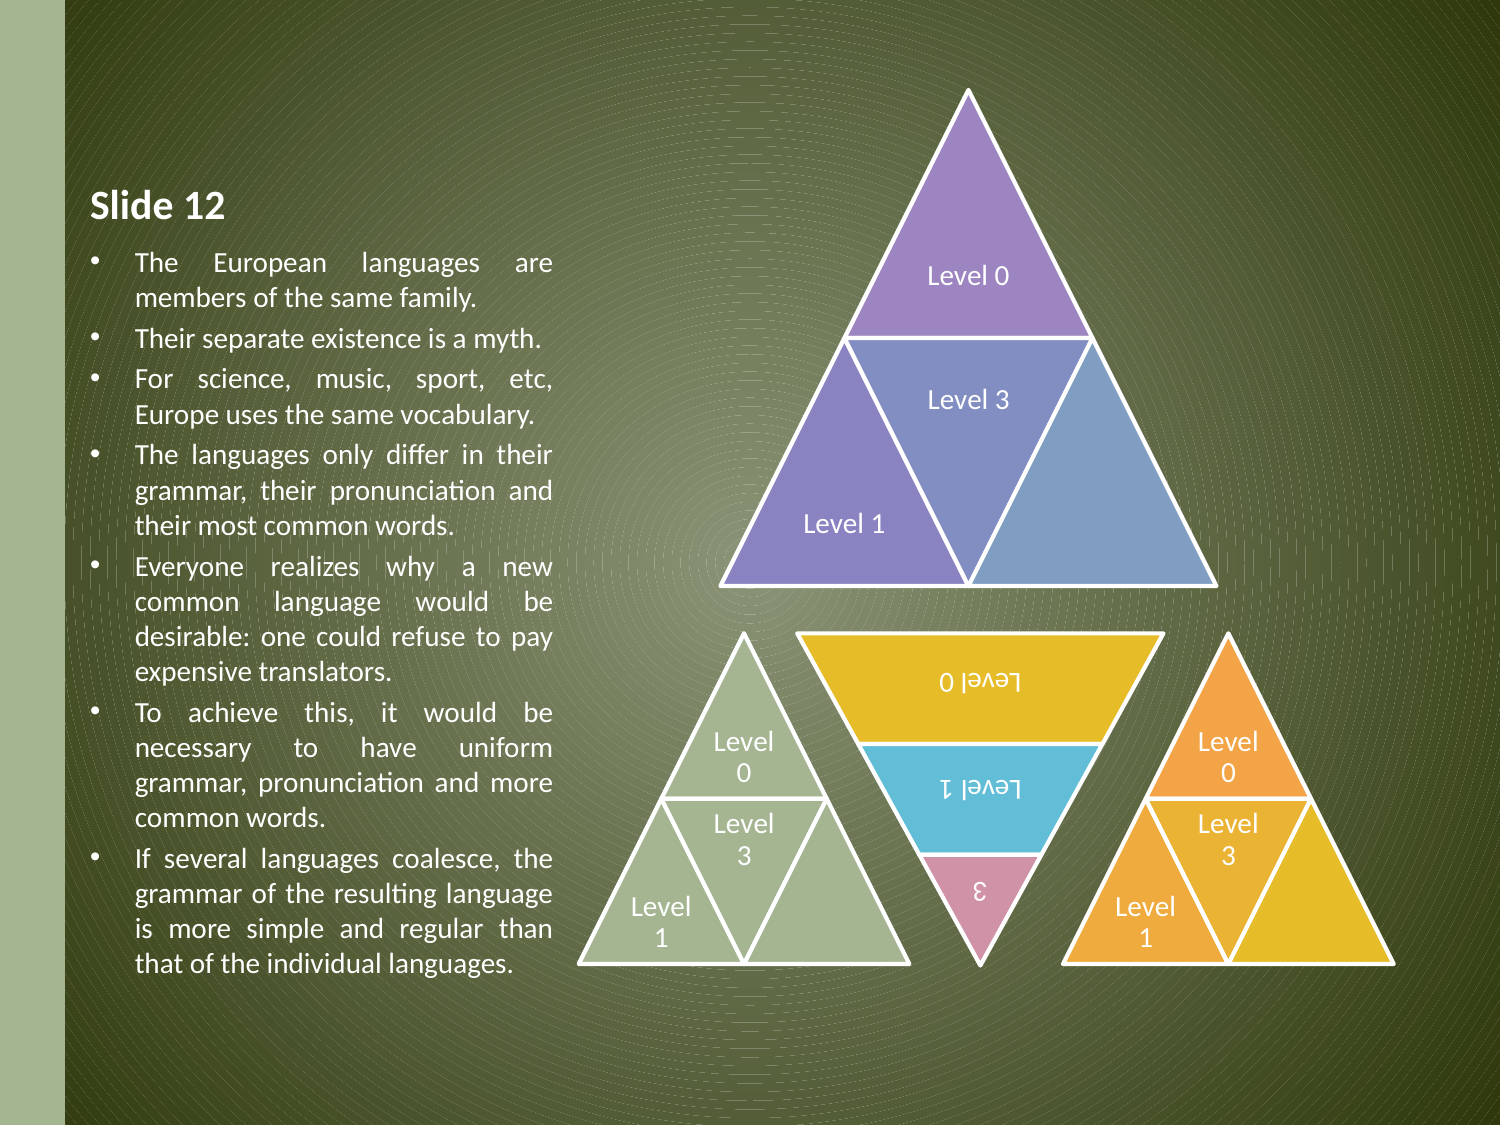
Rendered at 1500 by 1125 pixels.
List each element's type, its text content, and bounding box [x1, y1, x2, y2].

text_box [560, 633, 794, 965]
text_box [796, 633, 1164, 966]
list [619, 89, 1318, 587]
list The European languages are members of the same family. Their separate existence is a myth. For science, music, sport, etc, Europe uses the same vocabulary. The languages only differ in their grammar, their pronunciation and their most common words. Everyone realizes why a new common language would be desirable: one could refuse to pay expensive translators. To achieve this, it would be necessary to have uniform grammar, pronunciation and more common words. If several languages coalesce, the grammar of the resulting language is more simple and regular than that of the individual languages. [75, 235, 569, 1005]
title Slide 12 [75, 44, 569, 235]
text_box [1166, 633, 1412, 965]
